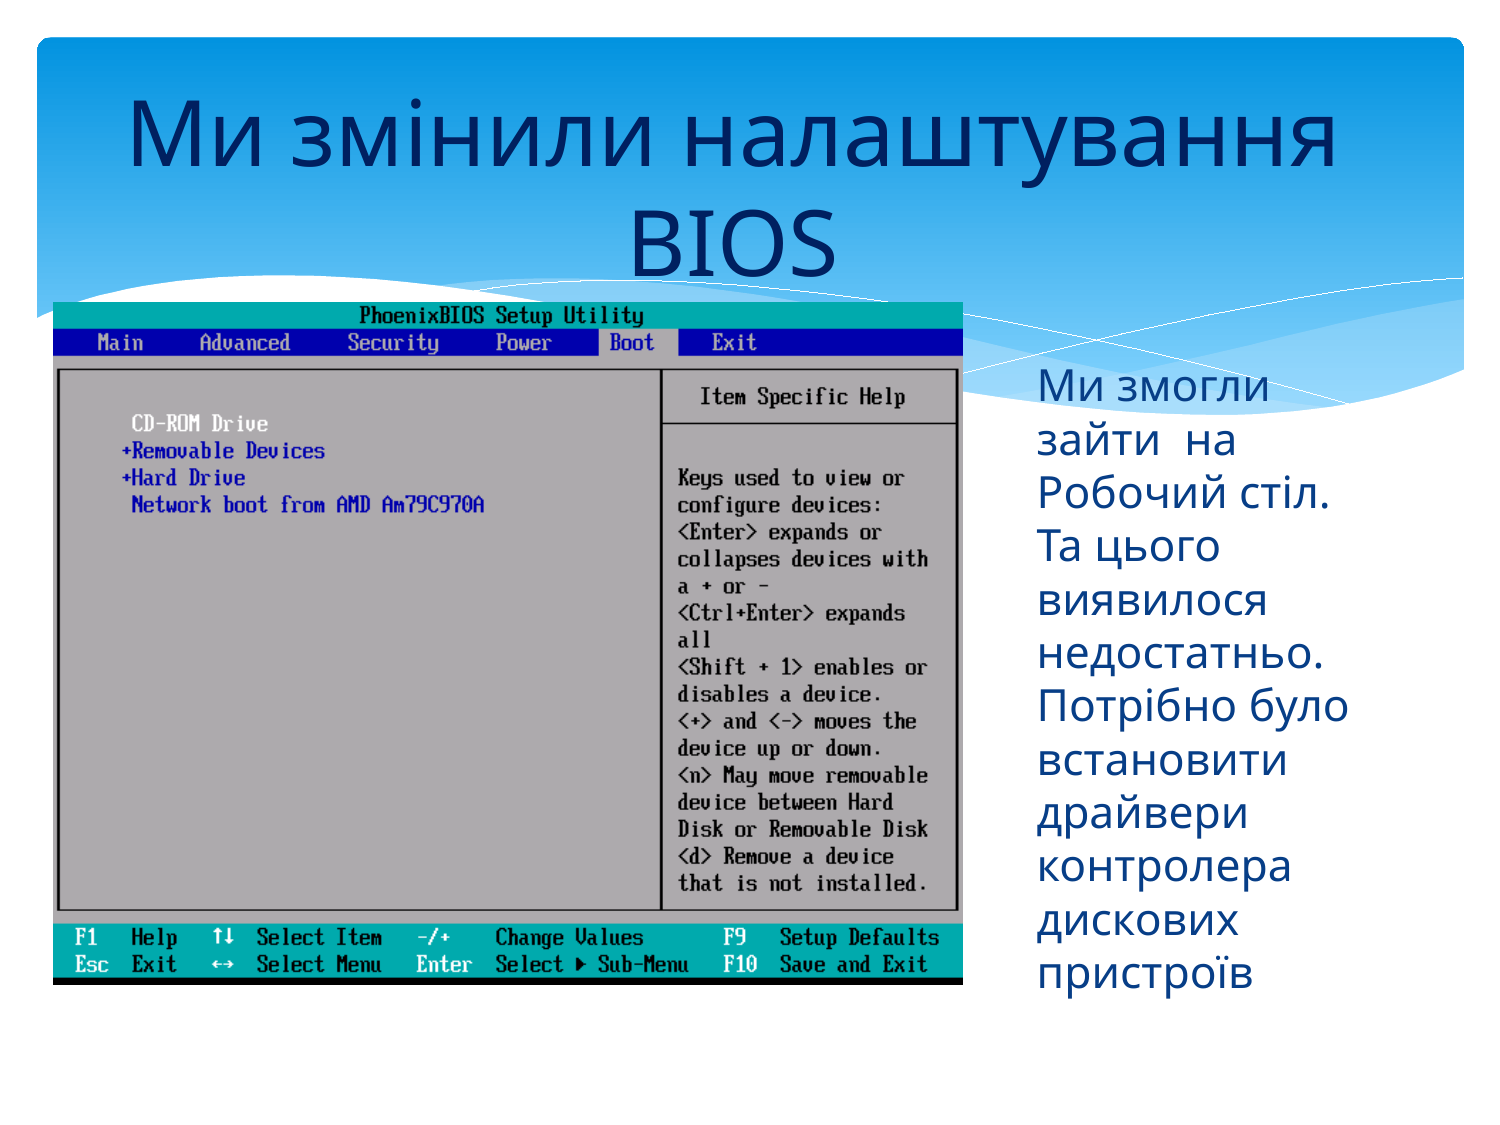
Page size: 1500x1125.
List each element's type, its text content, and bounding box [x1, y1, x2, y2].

picture [52, 302, 963, 986]
title Ми змінили налаштування BIOS [41, 55, 1425, 315]
list Ми змогли зайти на Робочий стіл. Та цього виявилося недостатньо. Потрібно було встановити драйвери контролера дискових пристроїв [1021, 349, 1400, 1005]
